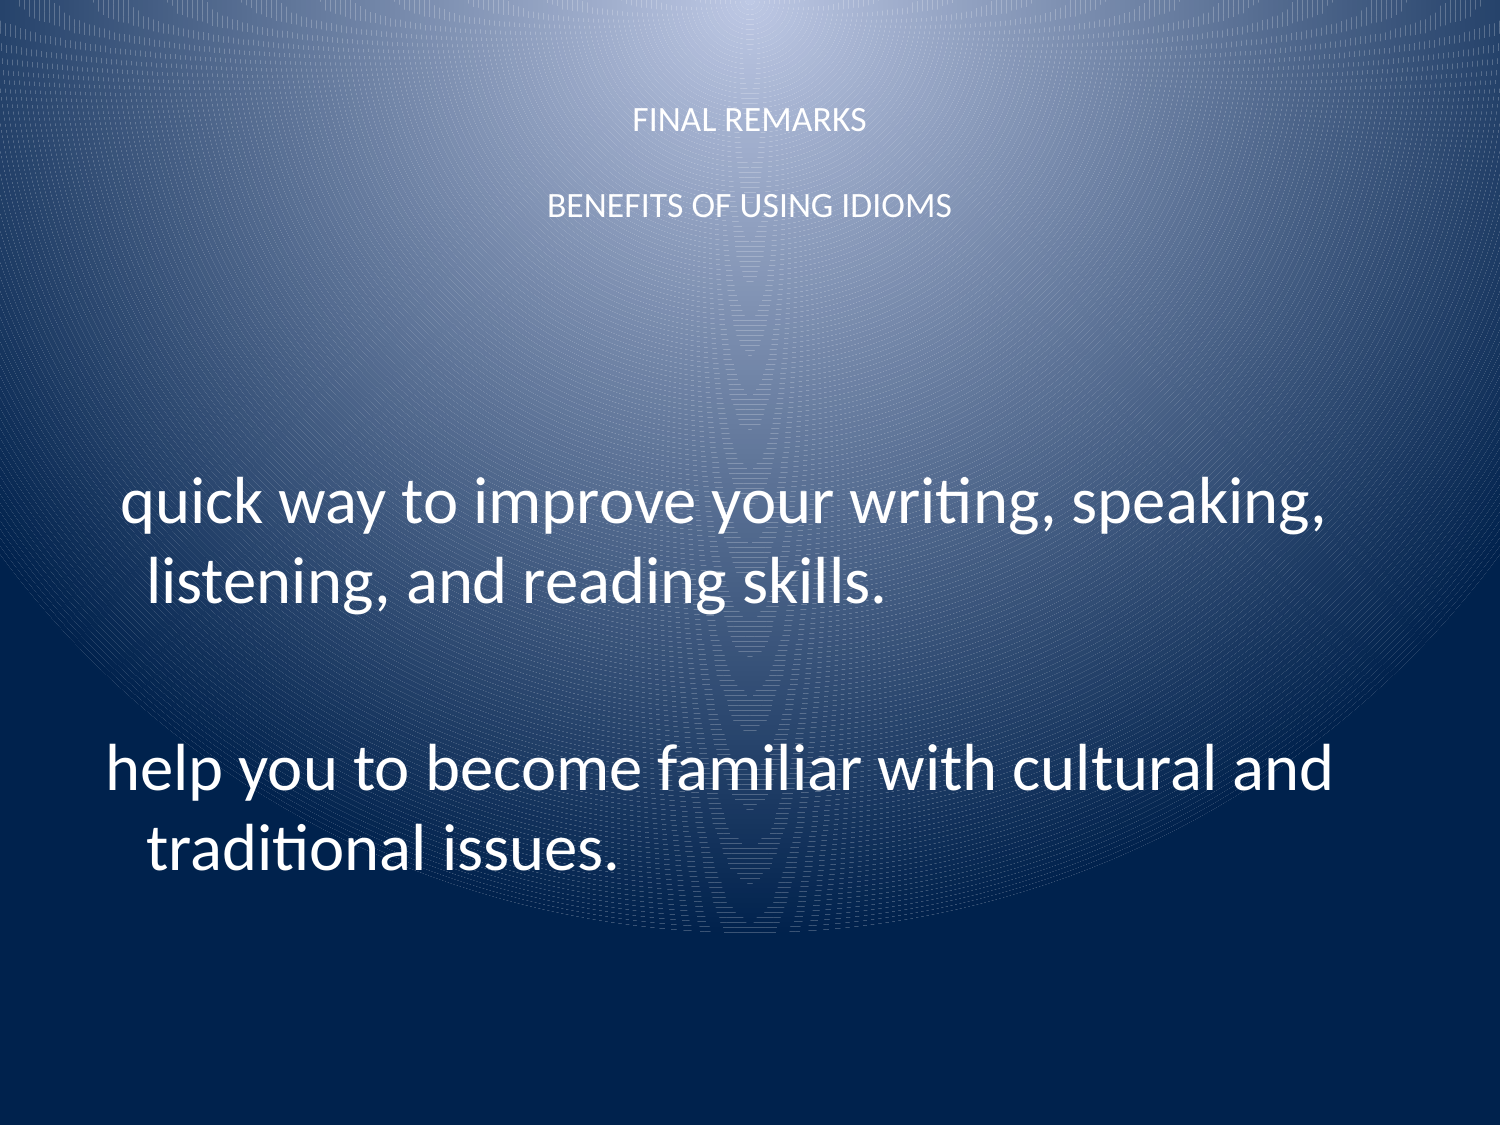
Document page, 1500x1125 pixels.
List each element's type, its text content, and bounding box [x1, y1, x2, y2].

title FINAL REMARKS BENEFITS OF USING IDIOMS [75, 45, 1425, 233]
list quick way to improve your writing, speaking, listening, and reading skills. help you to become familiar with cultural and traditional issues. [75, 262, 1425, 1005]
